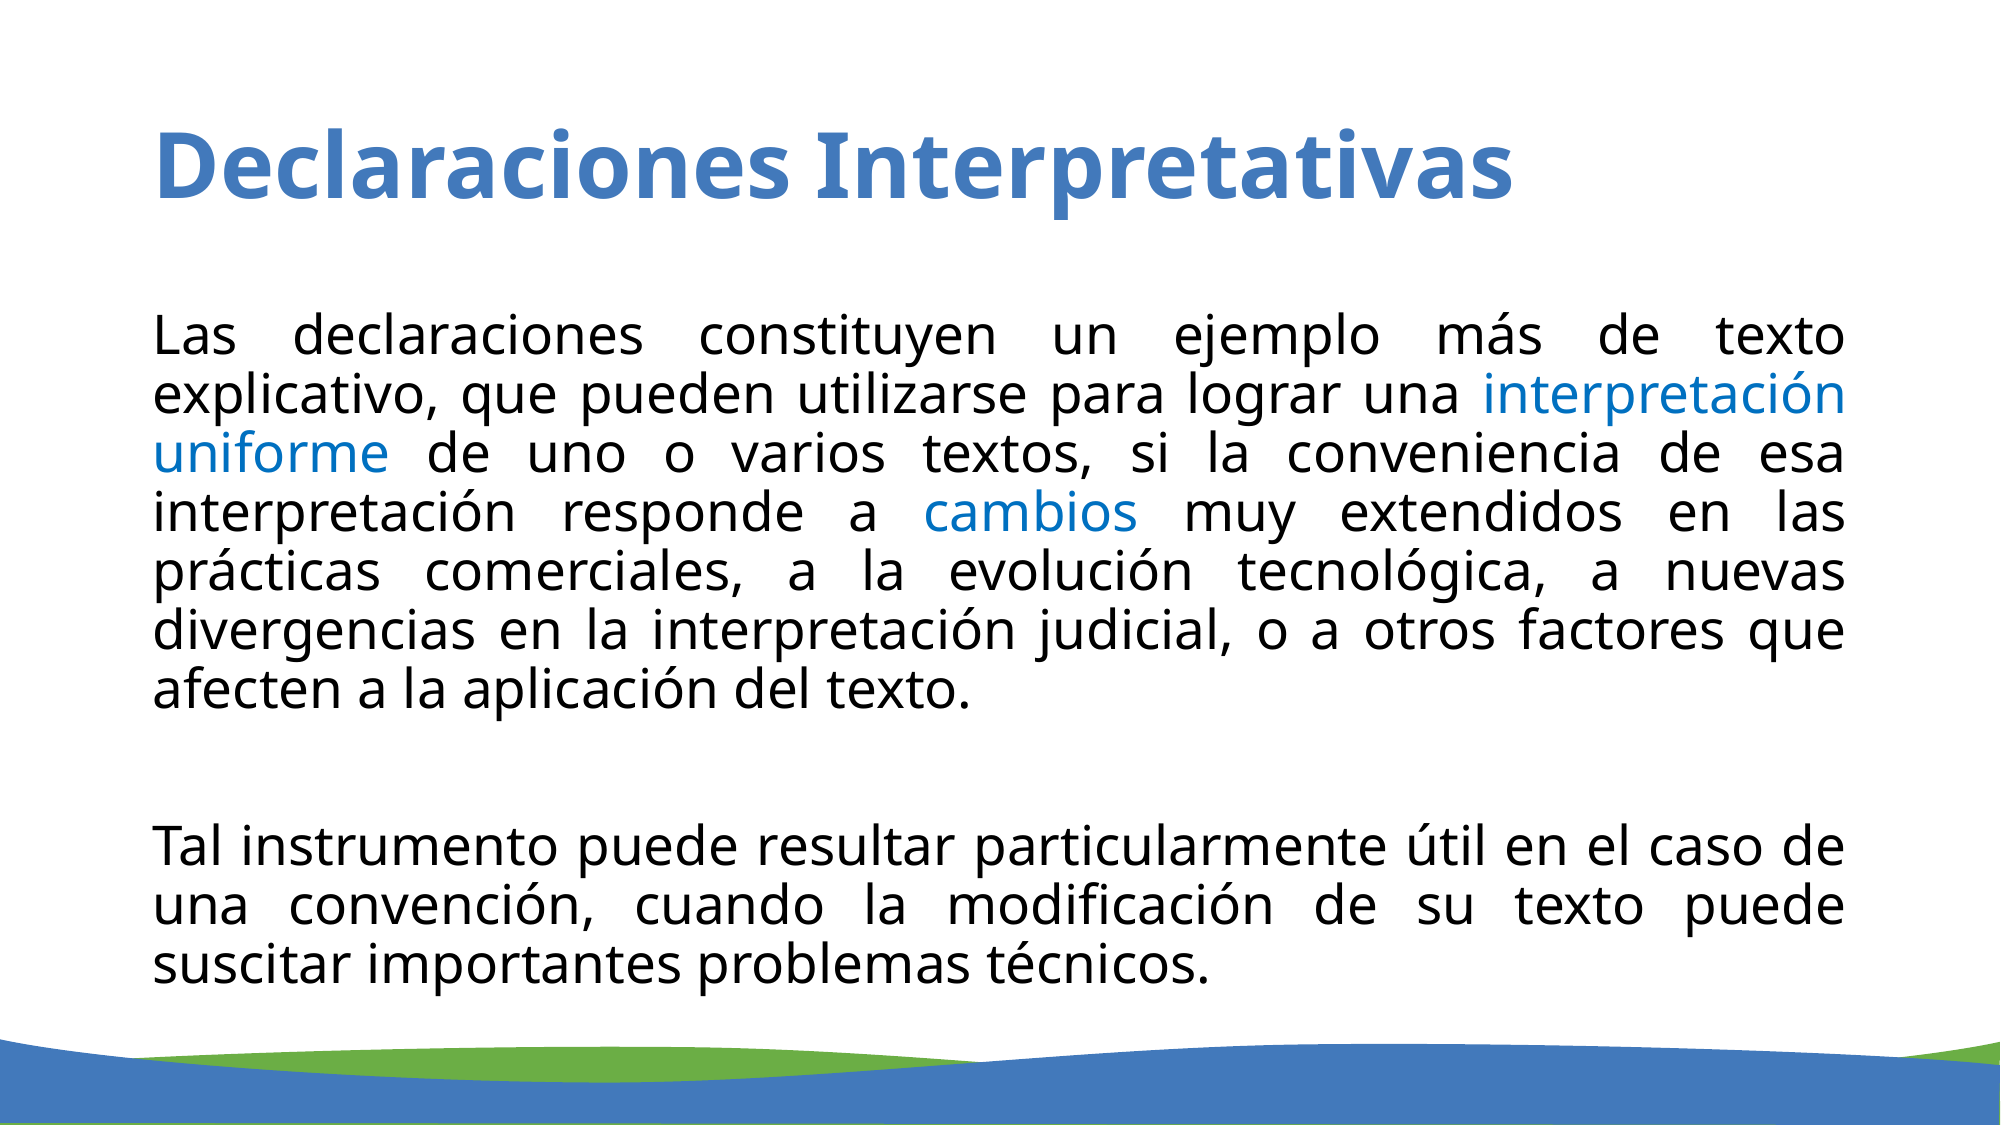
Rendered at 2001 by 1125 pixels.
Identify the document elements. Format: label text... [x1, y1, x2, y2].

title Declaraciones Interpretativas [137, 59, 1863, 278]
list Las declaraciones constituyen un ejemplo más de texto explicativo, que pueden utilizarse para lograr una interpretación uniforme de uno o varios textos, si la conveniencia de esa interpretación responde a cambios muy extendidos en las prácticas comerciales, a la evolución tecnológica, a nuevas divergencias en la interpretación judicial, o a otros factores que afecten a la aplicación del texto. Tal instrumento puede resultar particularmente útil en el caso de una convención, cuando la modificación de su texto puede suscitar importantes problemas técnicos. [137, 299, 1863, 1014]
